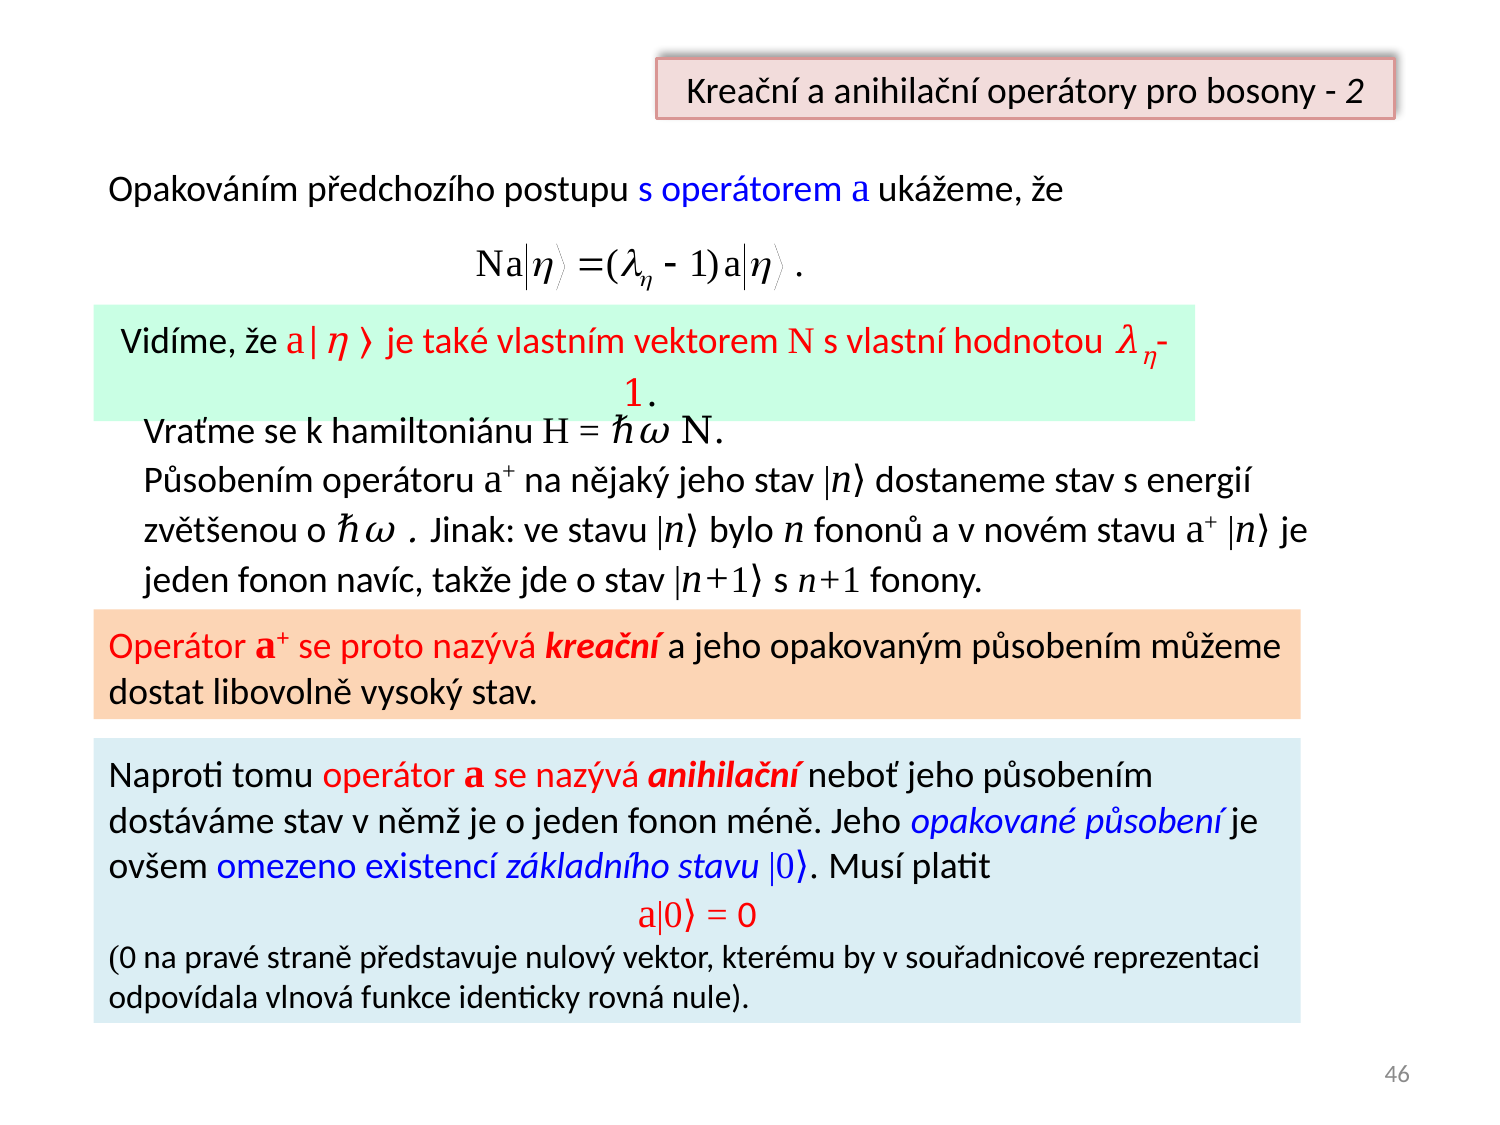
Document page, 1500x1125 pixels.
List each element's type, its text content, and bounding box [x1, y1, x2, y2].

text_box Vidíme, že a|η ⟩ je také vlastním vektorem N s vlastní hodnotou λη-1. [93, 304, 1196, 422]
text_box Vraťme se k hamiltoniánu H = ℏω N. Působením operátoru a+ na nějaký jeho stav |n⟩ dostaneme stav s energií zvětšenou o ℏω . Jinak: ve stavu |n⟩ bylo n fononů a v novém stavu a+ |n⟩ je jeden fonon navíc, takže jde o stav |n+1⟩ s n+1 fonony. [128, 398, 1383, 609]
text_box Opakováním předchozího postupu s operátorem a ukážeme, že [93, 152, 1266, 218]
text_box Naproti tomu operátor a se nazývá anihilační neboť jeho působením dostáváme stav v němž je o jeden fonon méně. Jeho opakované působení je ovšem omezeno existencí základního stavu |0⟩. Musí platit a|0⟩ = 0 (0 na pravé straně představuje nulový vektor, kterému by v souřadnicové reprezentaci odpovídala vlnová funkce identicky rovná nule). [93, 738, 1301, 1023]
text_box Operátor a+ se proto nazývá kreační a jeho opakovaným působením můžeme dostat libovolně vysoký stav. [93, 609, 1301, 720]
text_box Kreační a anihilační operátory pro bosony - 2 [656, 58, 1395, 119]
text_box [468, 234, 810, 300]
slide_number 46 [1074, 1042, 1425, 1103]
